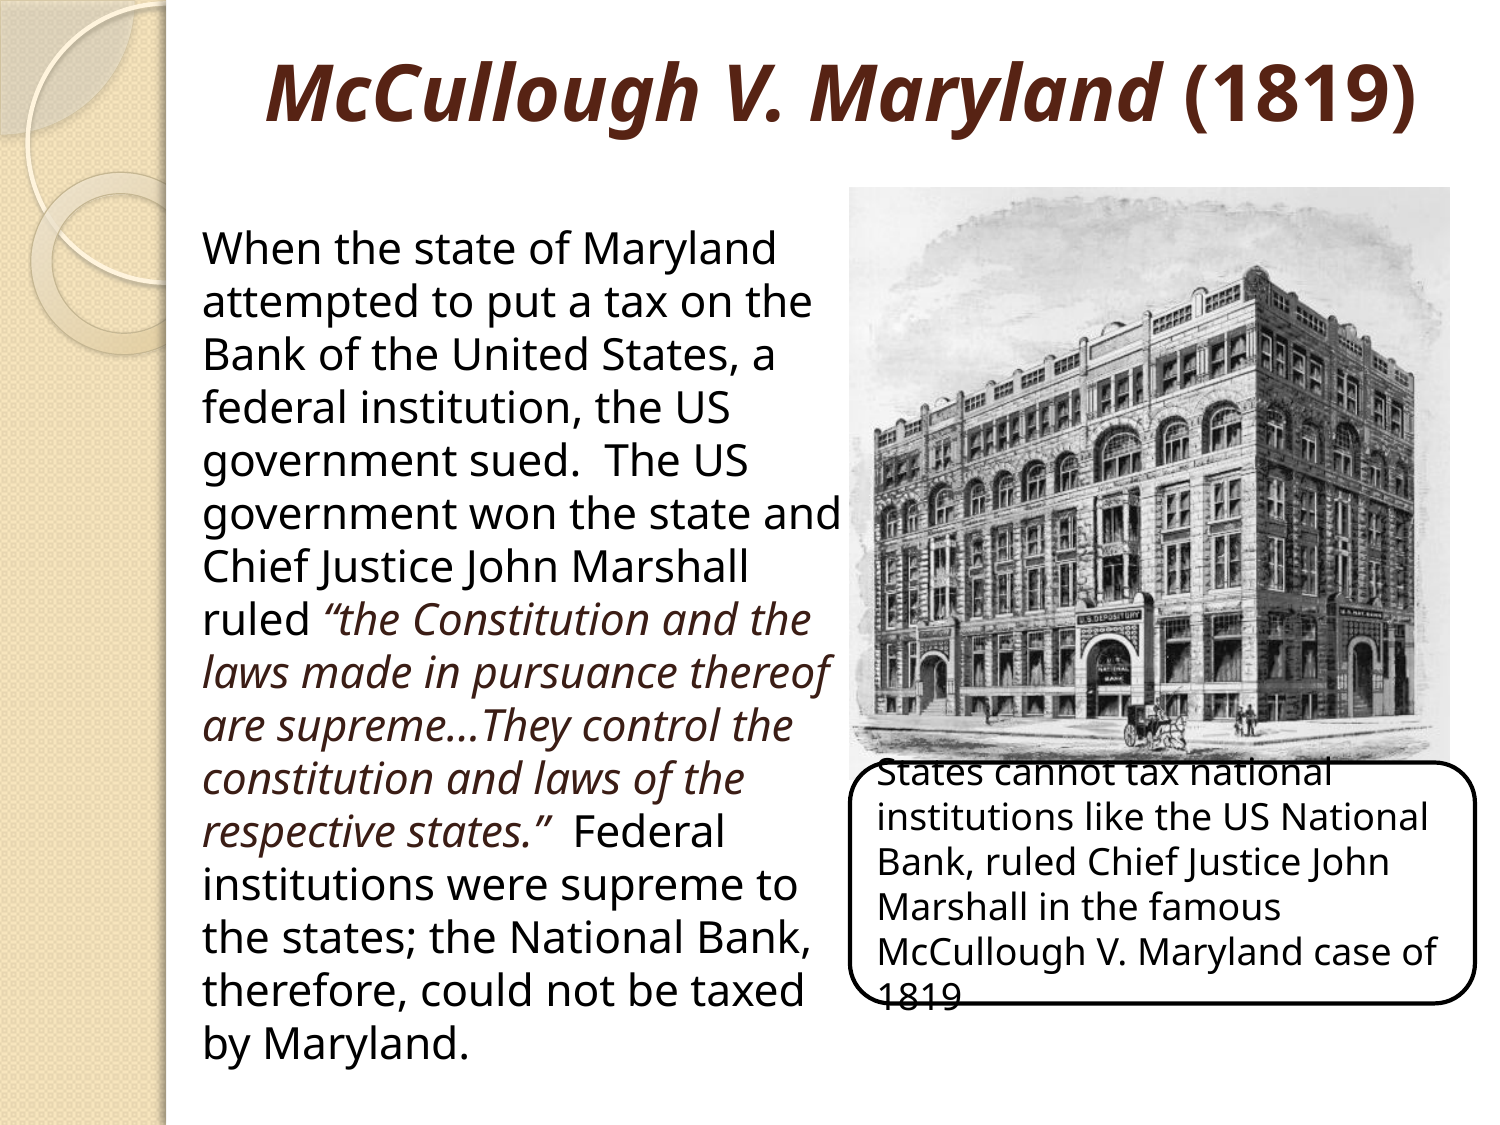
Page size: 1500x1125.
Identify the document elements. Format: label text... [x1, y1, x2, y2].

text_box States cannot tax national institutions like the US National Bank, ruled Chief Justice John Marshall in the famous McCullough V. Maryland case of 1819 [847, 767, 1478, 1006]
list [849, 187, 1451, 781]
list When the state of Maryland attempted to put a tax on the Bank of the United States, a federal institution, the US government sued. The US government won the state and Chief Justice John Marshall ruled “the Constitution and the laws made in pursuance thereof are supreme…They control the constitution and laws of the respective states.” Federal institutions were supreme to the states; the National Bank, therefore, could not be taxed by Maryland. [174, 212, 863, 1088]
title McCullough V. Maryland (1819) [249, 24, 1480, 155]
